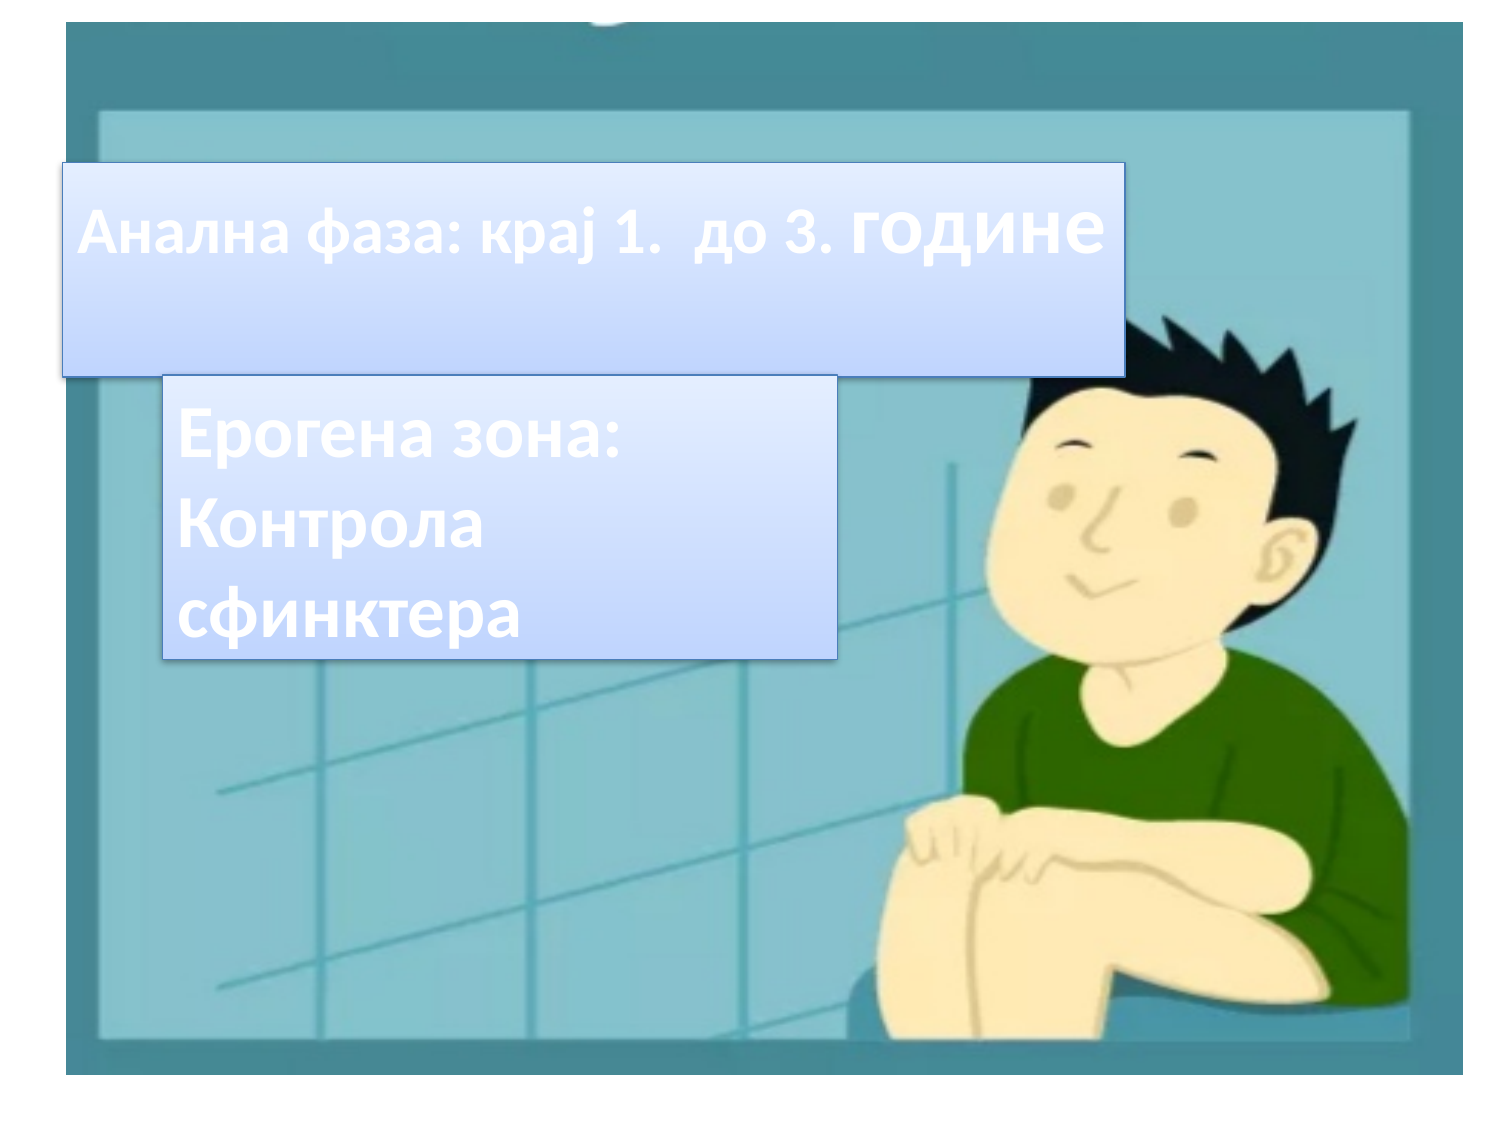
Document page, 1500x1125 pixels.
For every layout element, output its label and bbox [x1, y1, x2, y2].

picture [66, 22, 1463, 1076]
